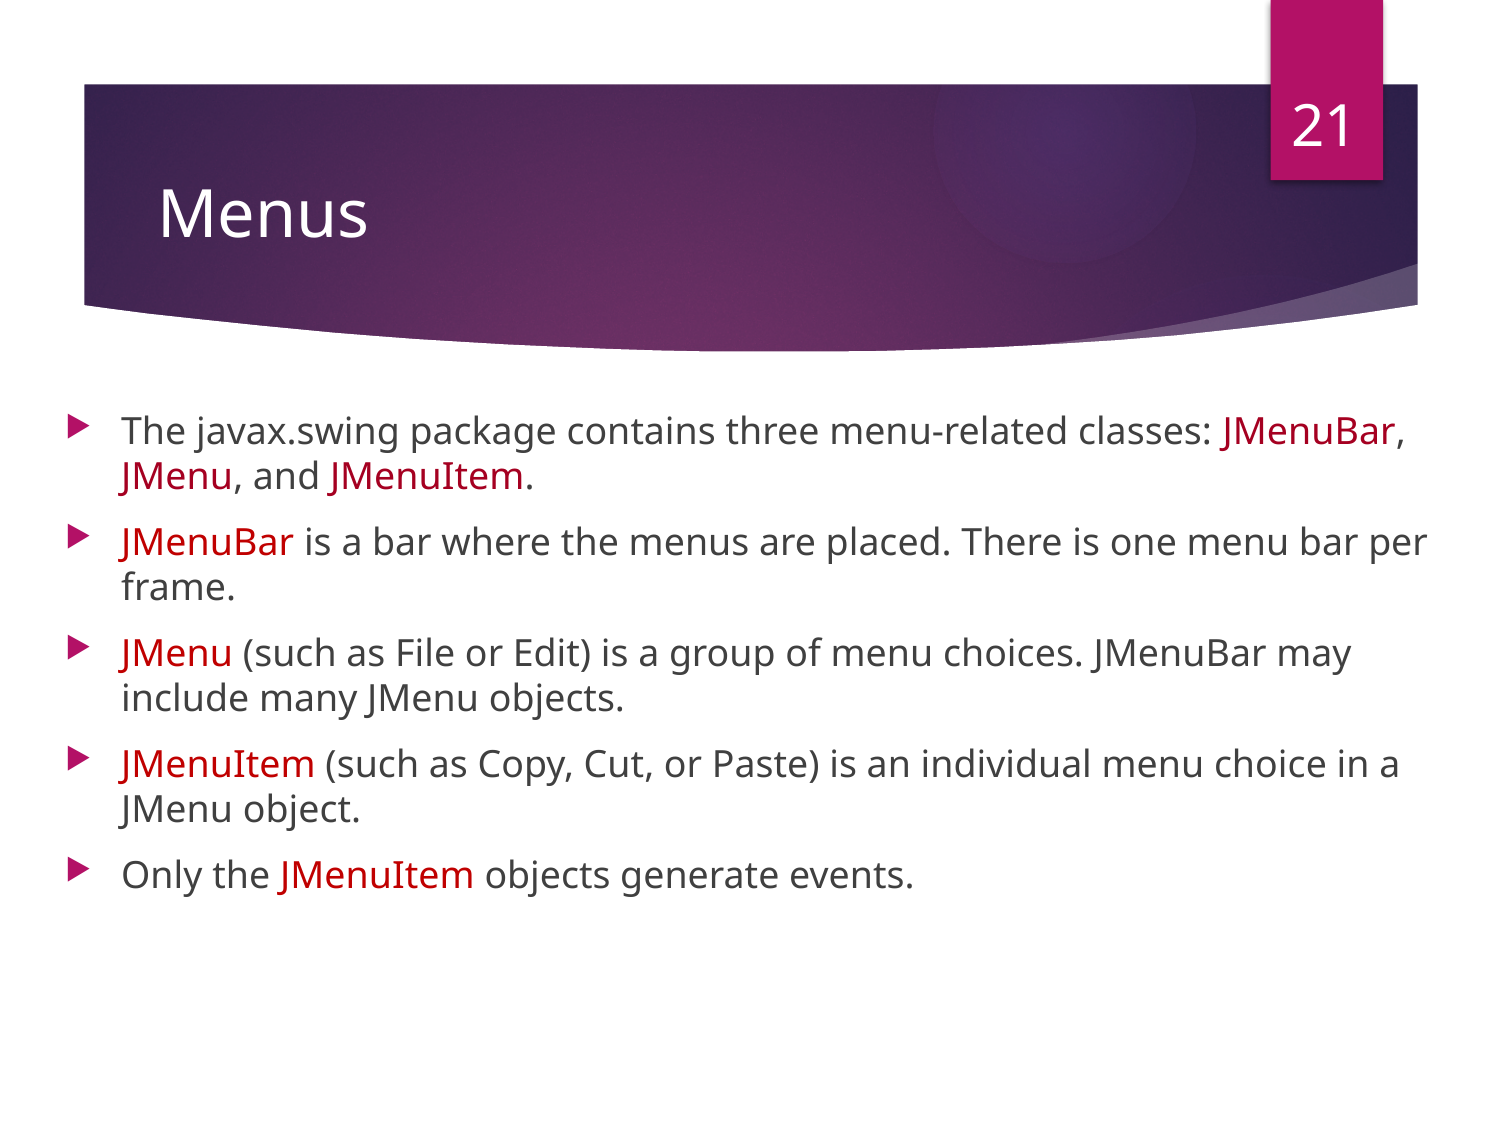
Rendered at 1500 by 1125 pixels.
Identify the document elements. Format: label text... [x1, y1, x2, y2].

title Menus [142, 152, 1183, 269]
slide_number 21 [1259, 48, 1390, 175]
list The javax.swing package contains three menu-related classes: JMenuBar, JMenu, and JMenuItem. JMenuBar is a bar where the menus are placed. There is one menu bar per frame. JMenu (such as File or Edit) is a group of menu choices. JMenuBar may include many JMenu objects. JMenuItem (such as Copy, Cut, or Paste) is an individual menu choice in a JMenu object. Only the JMenuItem objects generate events. [50, 399, 1463, 1075]
